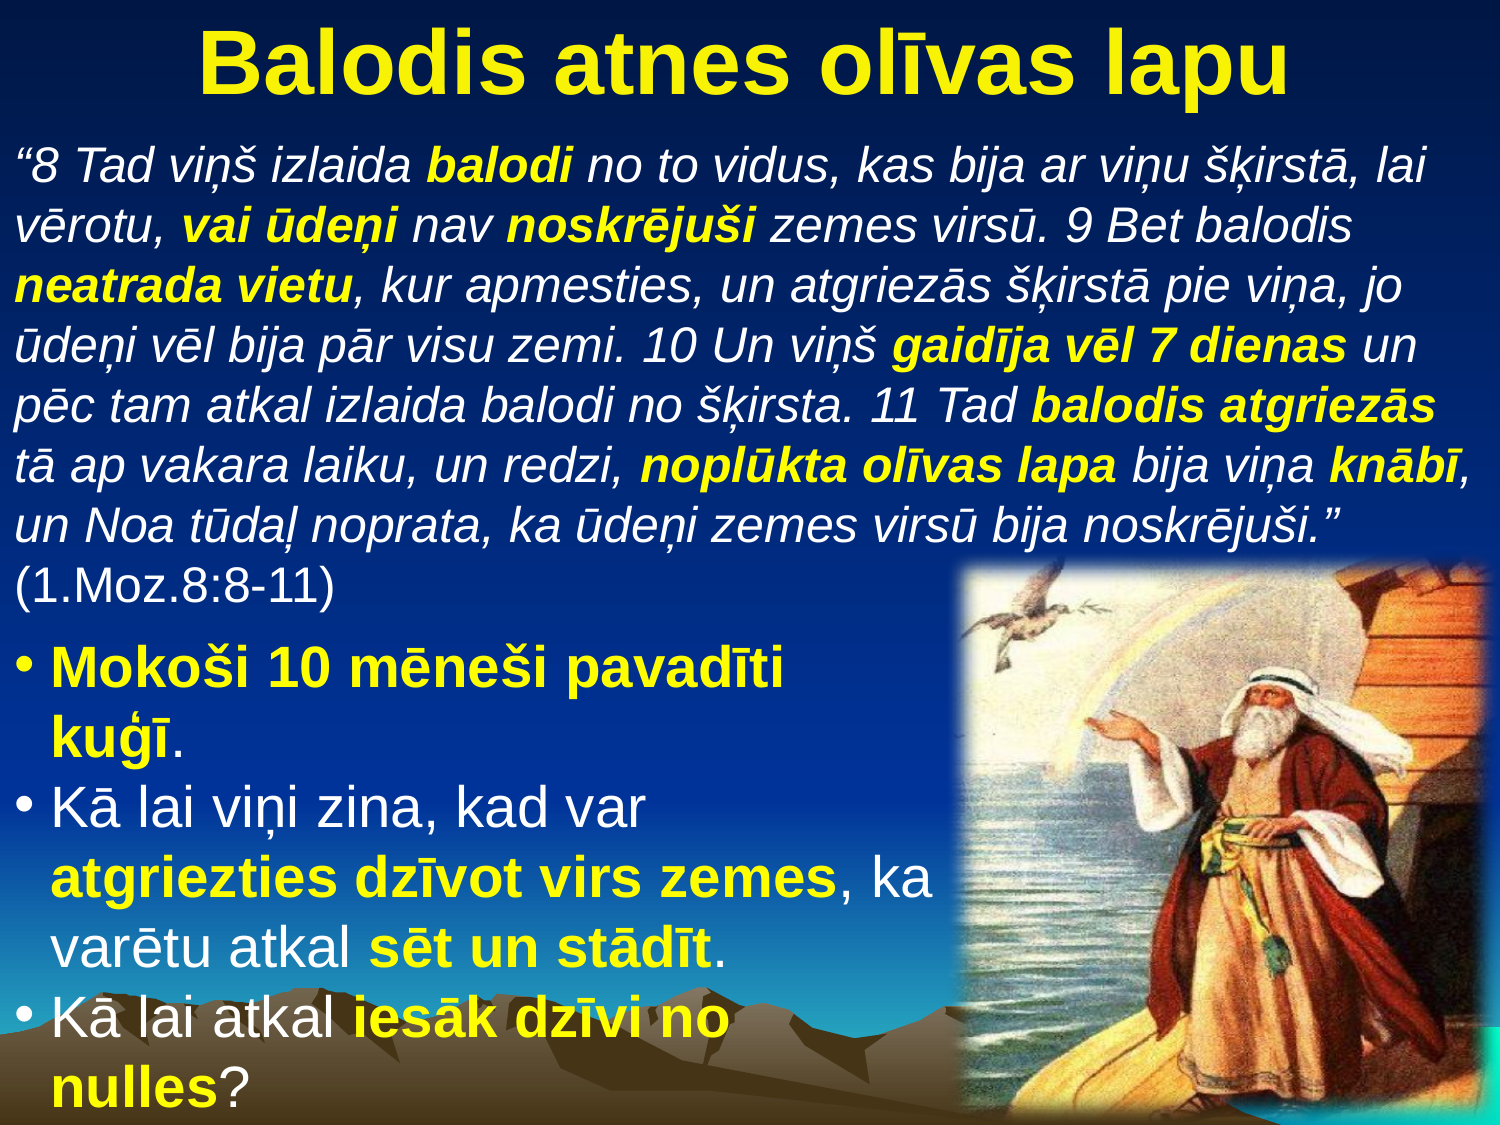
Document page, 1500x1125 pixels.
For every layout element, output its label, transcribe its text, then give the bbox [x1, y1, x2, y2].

picture [944, 550, 1500, 1125]
text_box Mokoši 10 mēneši pavadīti kuģī. Kā lai viņi zina, kad var atgriezties dzīvot virs zemes, ka varētu atkal sēt un stādīt. Kā lai atkal iesāk dzīvi no nulles? [0, 621, 939, 1125]
title Balodis atnes olīvas lapu [70, 0, 1421, 117]
text_box “8 Tad viņš izlaida balodi no to vidus, kas bija ar viņu šķirstā, lai vērotu, vai ūdeņi nav noskrējuši zemes virsū. 9 Bet balodis neatrada vietu, kur apmesties, un atgriezās šķirstā pie viņa, jo ūdeņi vēl bija pār visu zemi. 10 Un viņš gaidīja vēl 7 dienas un pēc tam atkal izlaida balodi no šķirsta. 11 Tad balodis atgriezās tā ap vakara laiku, un redzi, noplūkta olīvas lapa bija viņa knābī, un Noa tūdaļ noprata, ka ūdeņi zemes virsū bija noskrējuši.” (1.Moz.8:8-11) [0, 125, 1500, 621]
